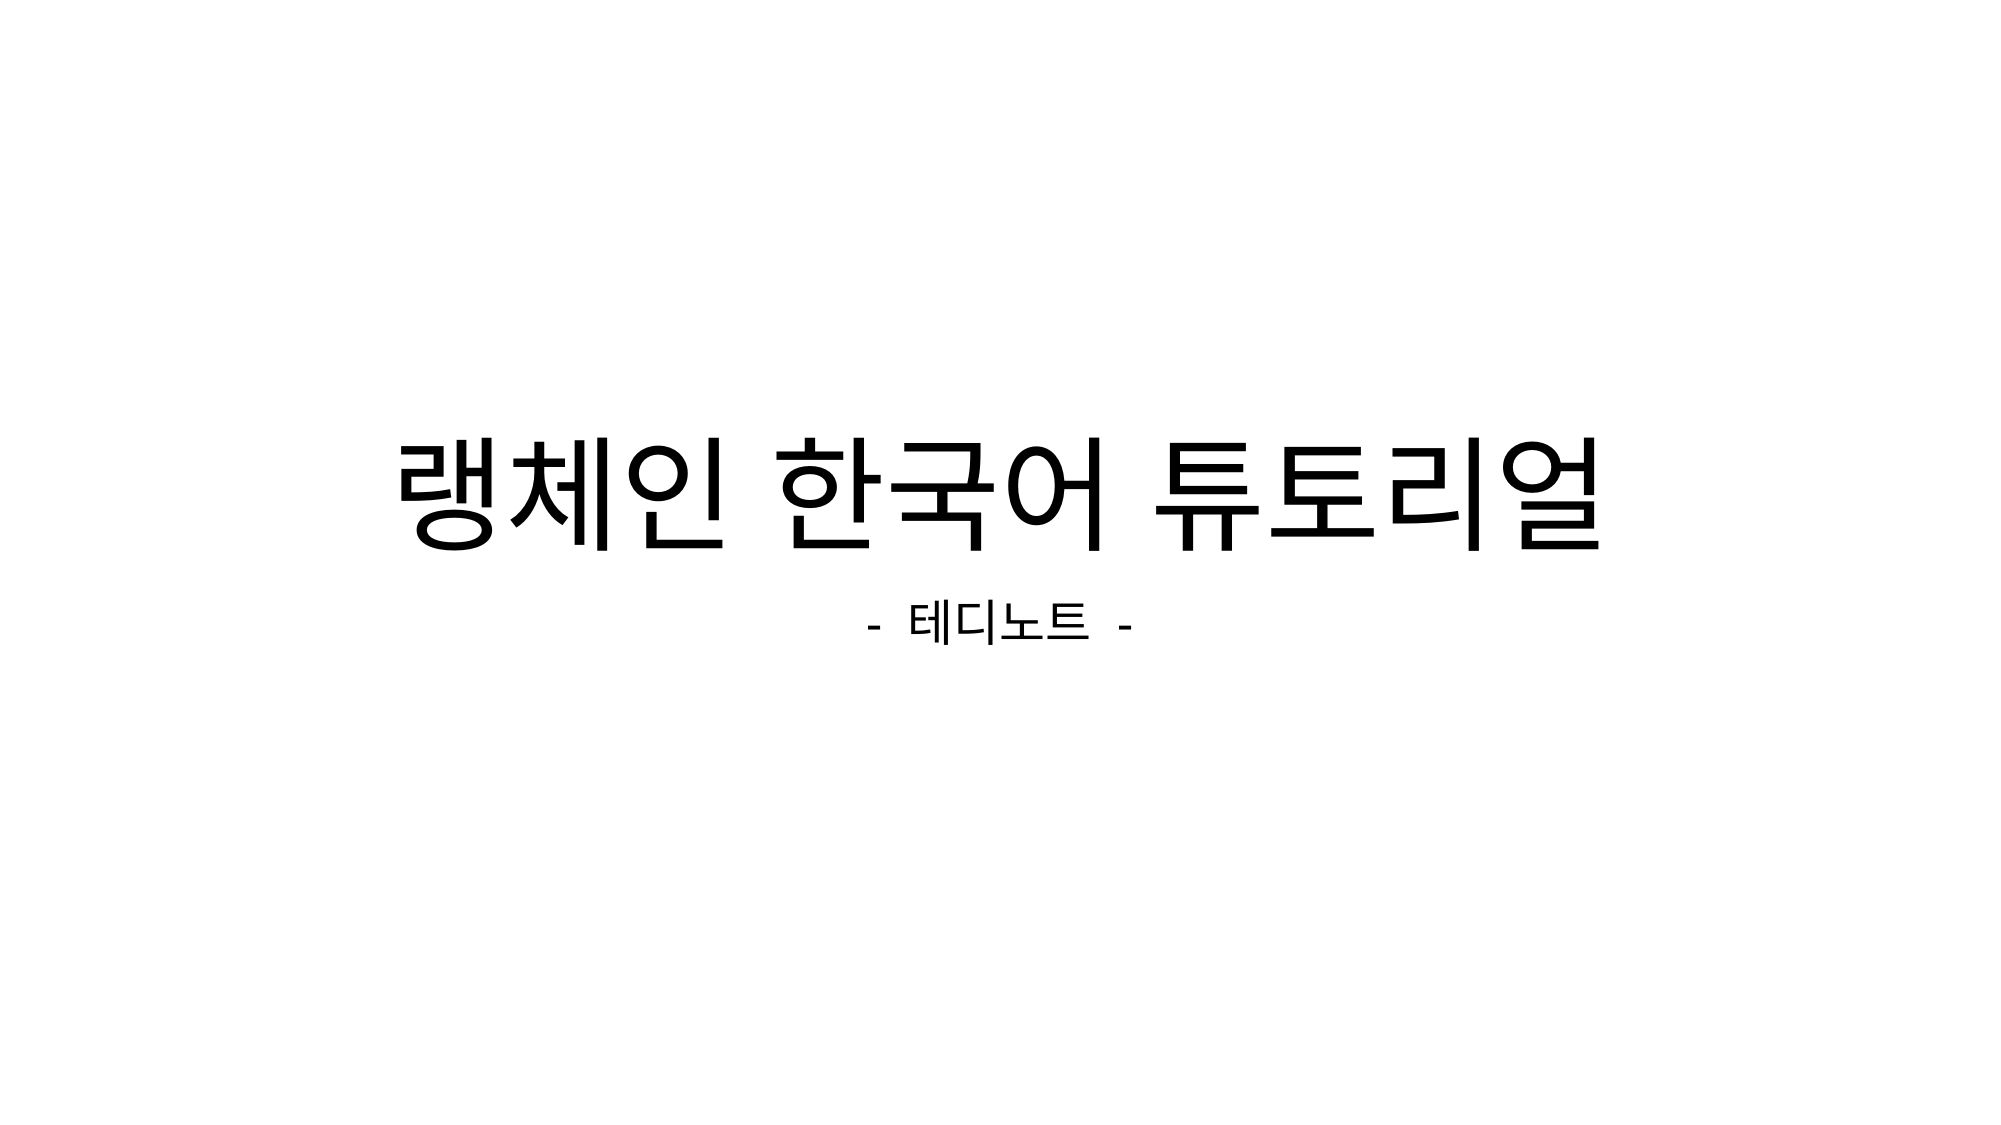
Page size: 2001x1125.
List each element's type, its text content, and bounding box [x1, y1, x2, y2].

title 랭체인 한국어 튜토리얼 [249, 184, 1750, 576]
subtitle - 테디노트 - [249, 590, 1750, 863]
